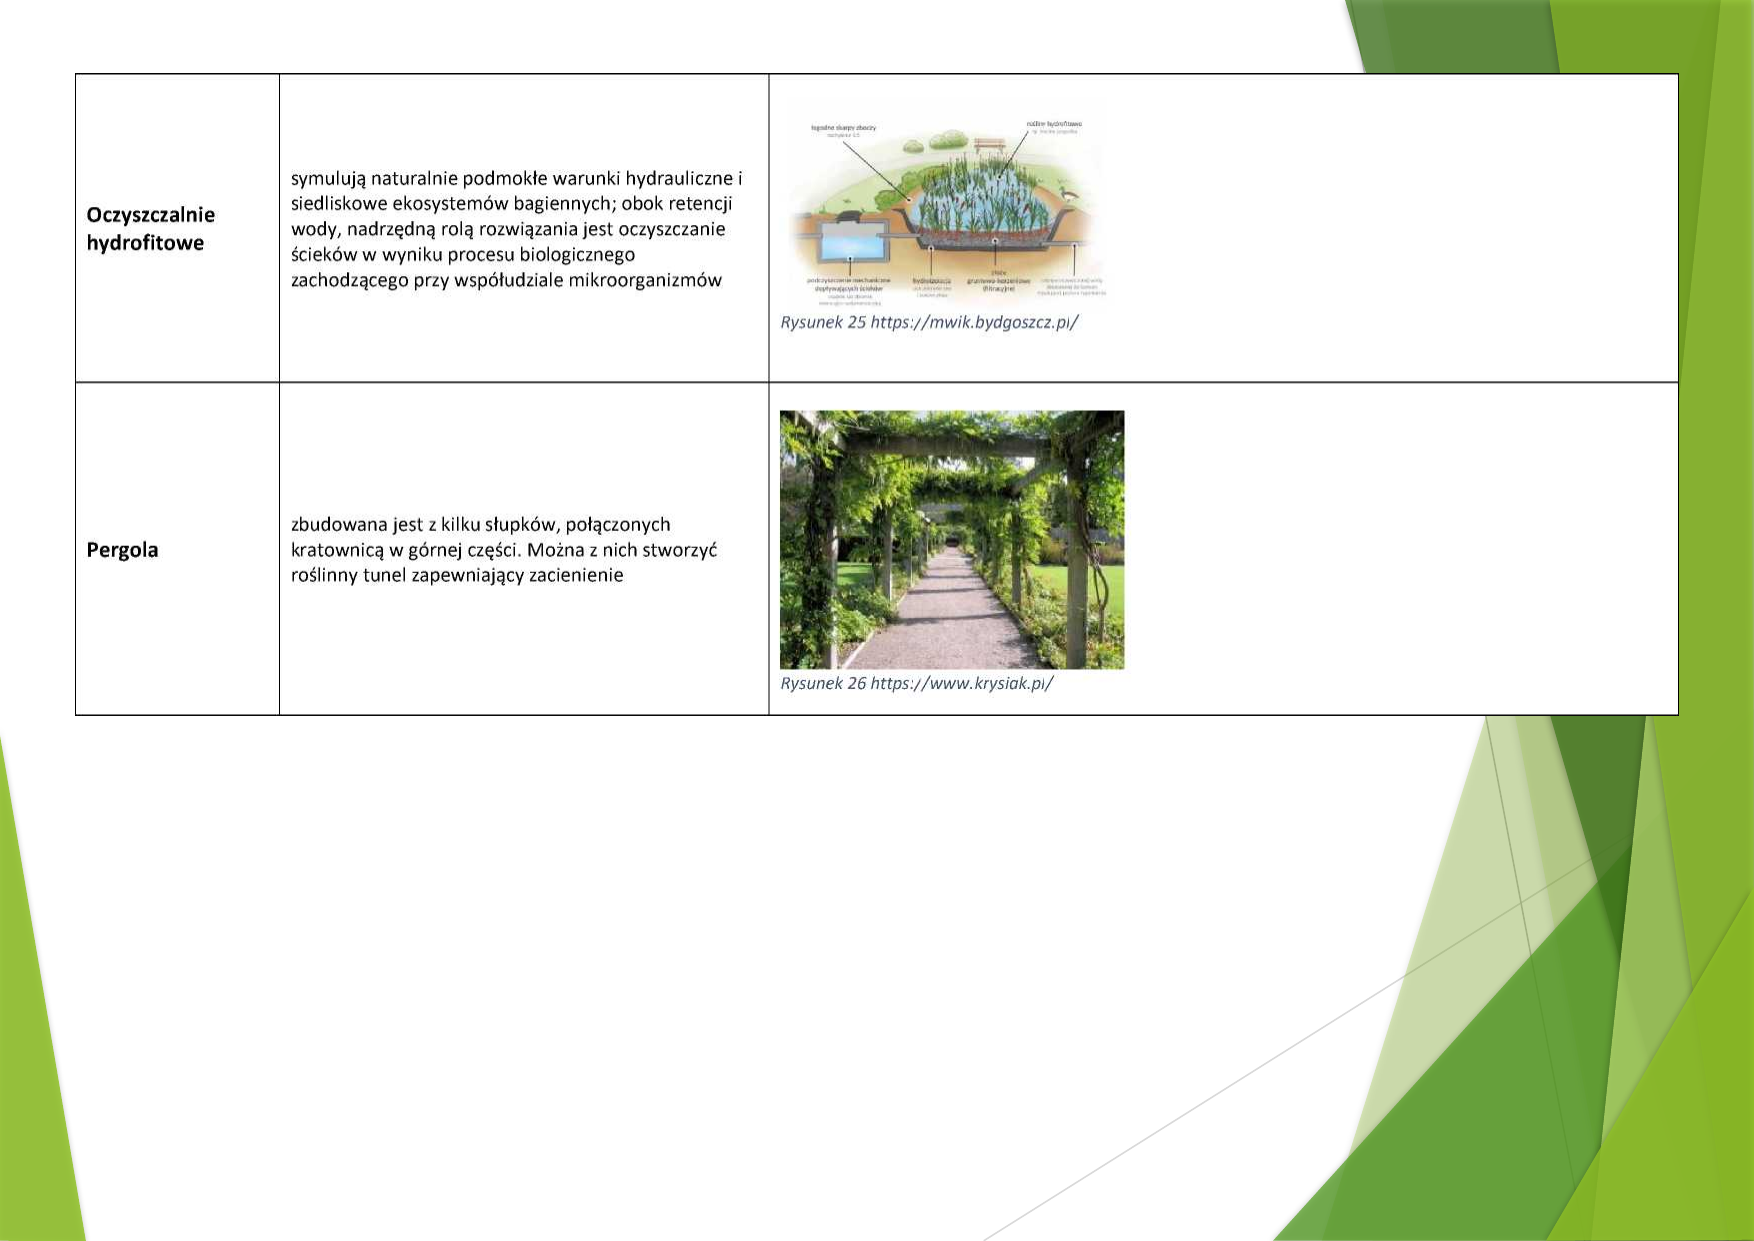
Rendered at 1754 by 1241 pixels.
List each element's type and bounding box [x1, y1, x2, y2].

picture [74, 73, 1680, 717]
